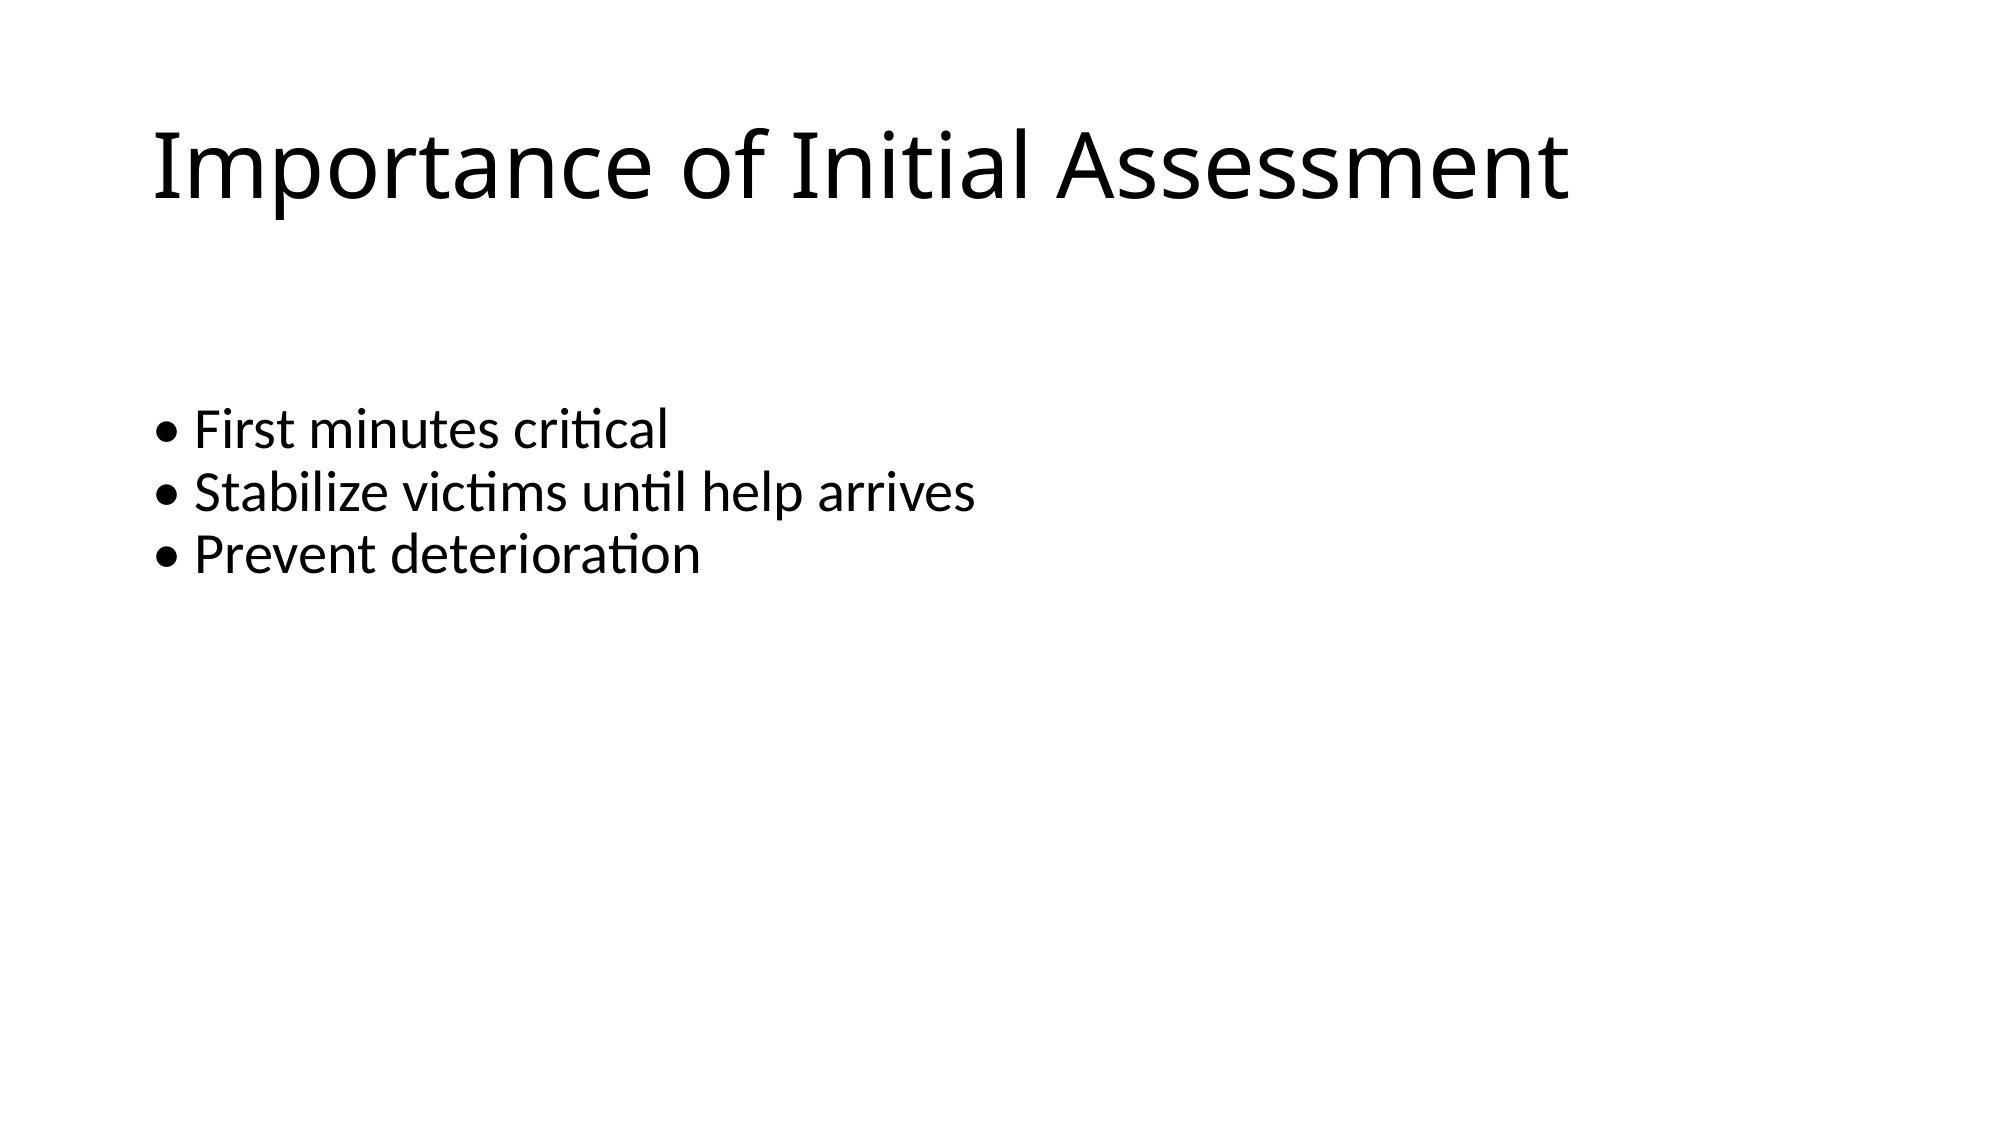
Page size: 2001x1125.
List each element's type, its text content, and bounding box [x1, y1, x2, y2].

title Importance of Initial Assessment [137, 59, 1863, 278]
list • First minutes critical • Stabilize victims until help arrives • Prevent deterioration [137, 299, 1863, 1014]
